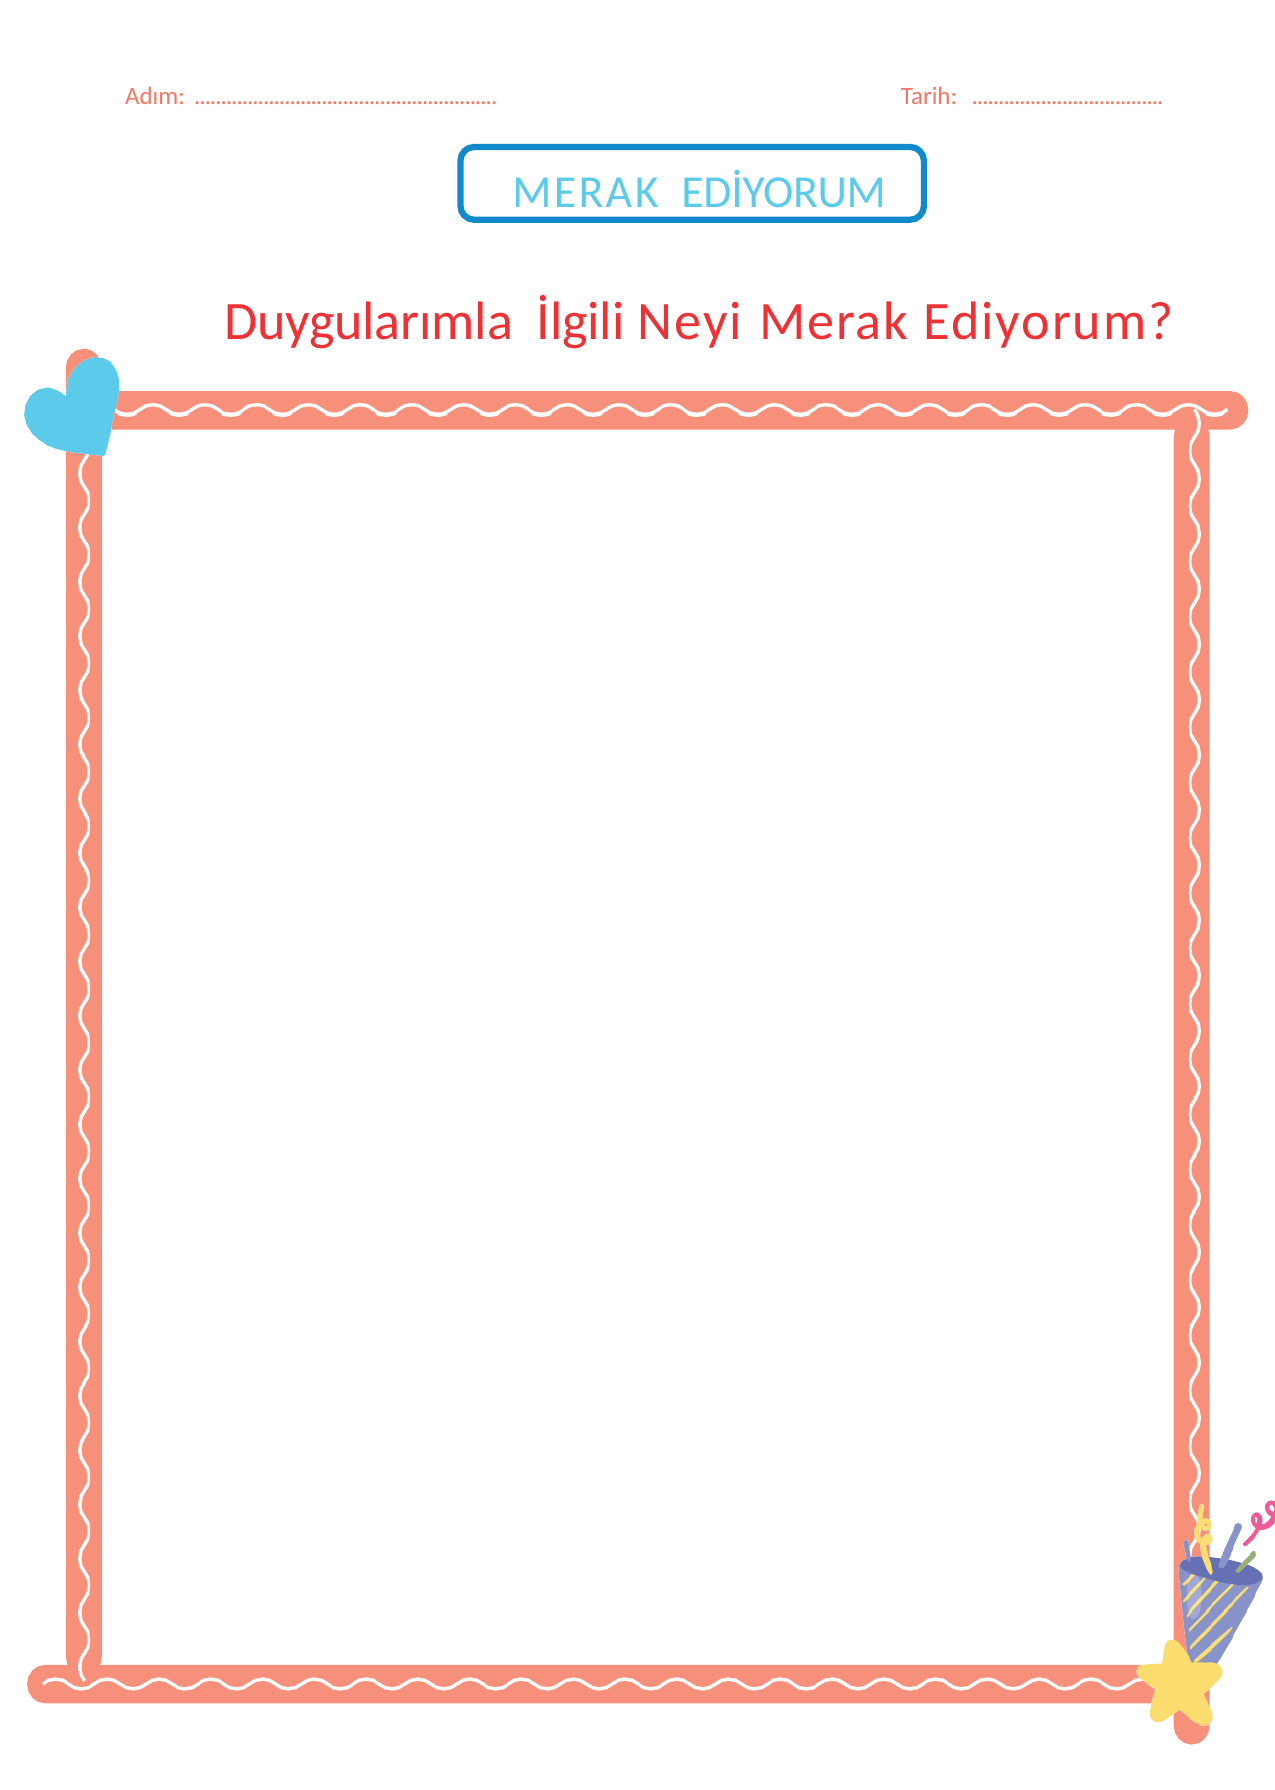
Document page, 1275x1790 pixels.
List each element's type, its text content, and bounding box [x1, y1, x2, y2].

text_box MERAK EDİYORUM Duygularımla İlgili Neyi Merak Ediyorum? [143, 159, 1257, 347]
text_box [24, 348, 1275, 1745]
text_box Tarih: .................................... [898, 77, 1171, 110]
text_box [460, 146, 924, 159]
text_box Adım: ......................................................... [122, 77, 505, 110]
